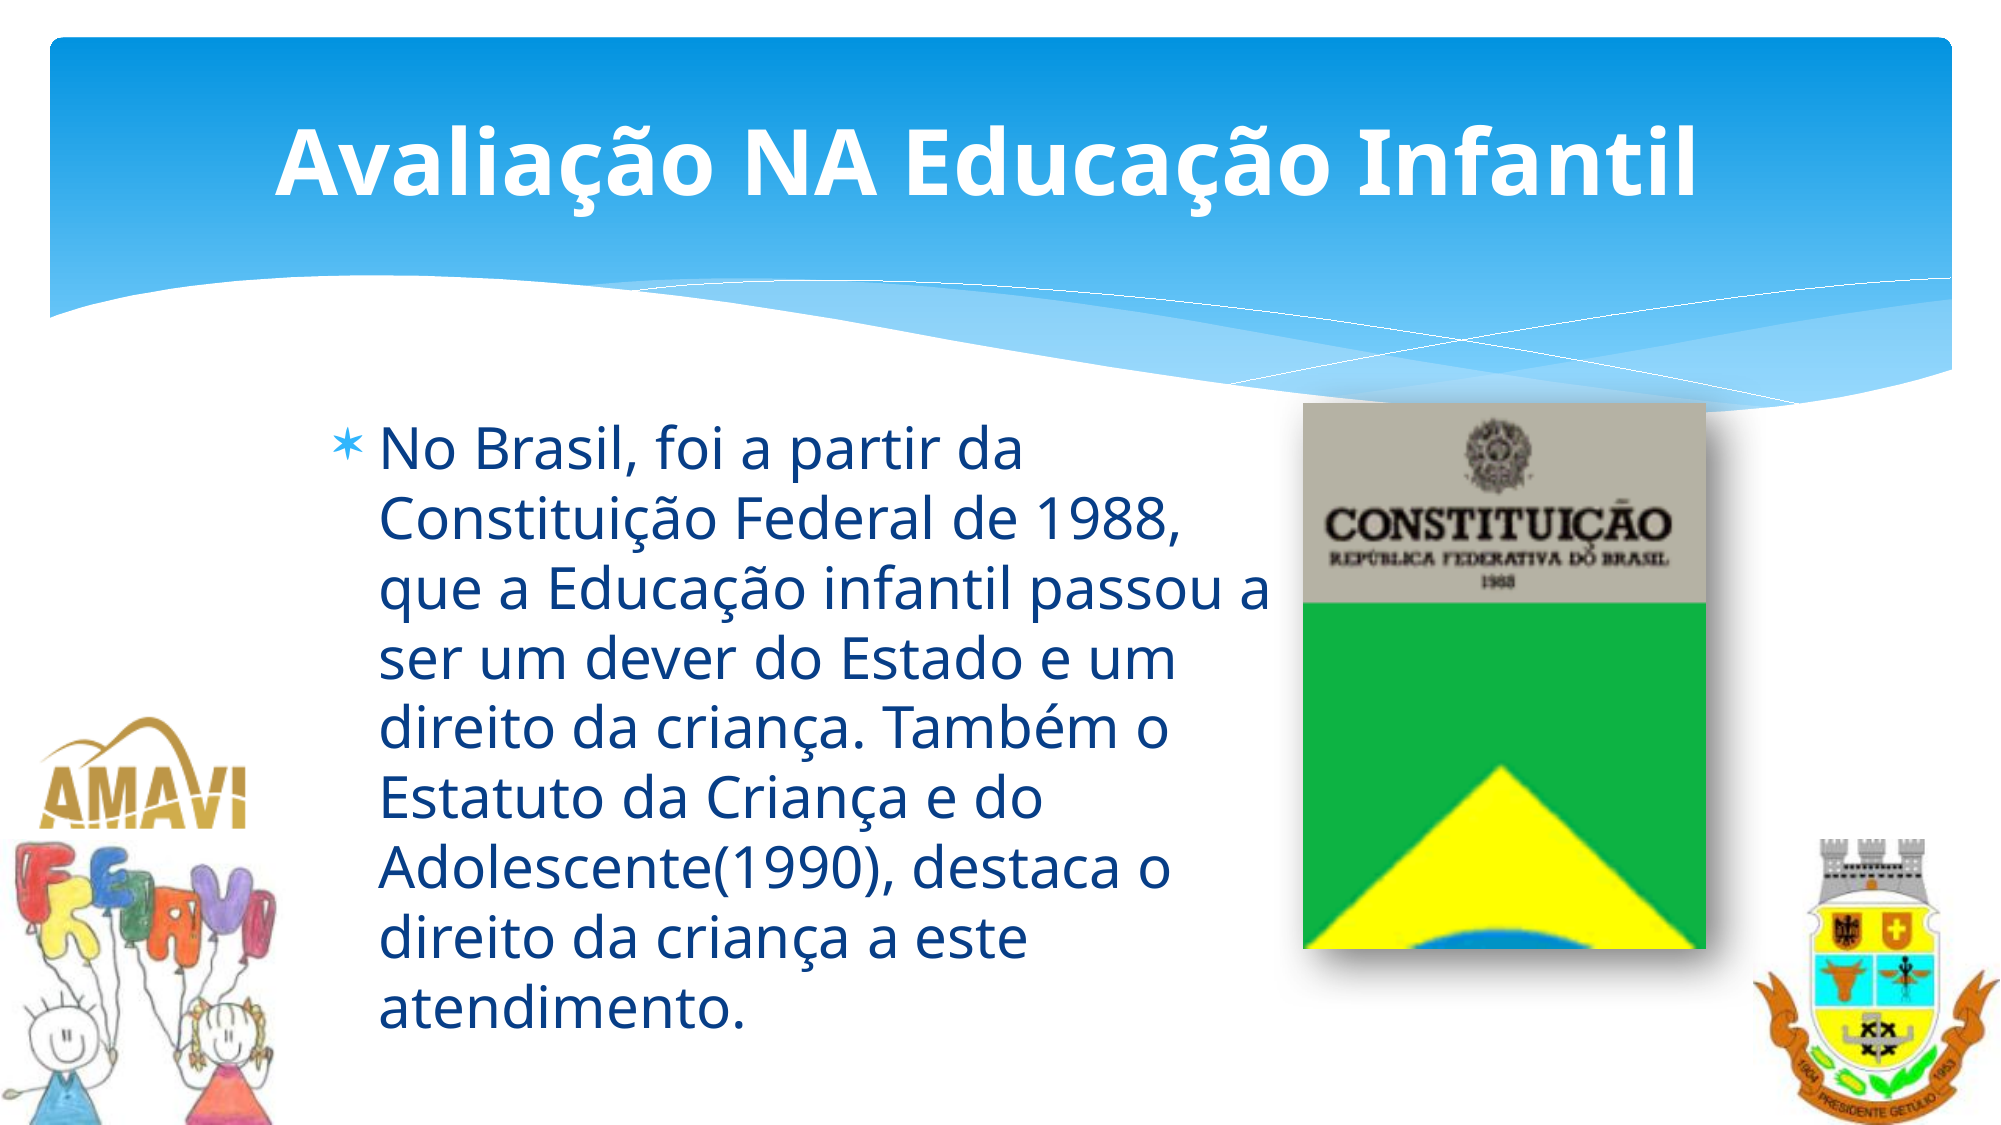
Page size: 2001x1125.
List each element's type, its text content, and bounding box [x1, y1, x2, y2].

title Avaliação NA Educação Infantil [99, 55, 1900, 261]
picture [1303, 403, 1706, 949]
picture [0, 700, 286, 1125]
picture [1752, 839, 2000, 1125]
list No Brasil, foi a partir da Constituição Federal de 1988, que a Educação infantil passou a ser um dever do Estado e um direito da criança. Também o Estatuto da Criança e do Adolescente(1990), destaca o direito da criança a este atendimento. [318, 403, 1297, 949]
